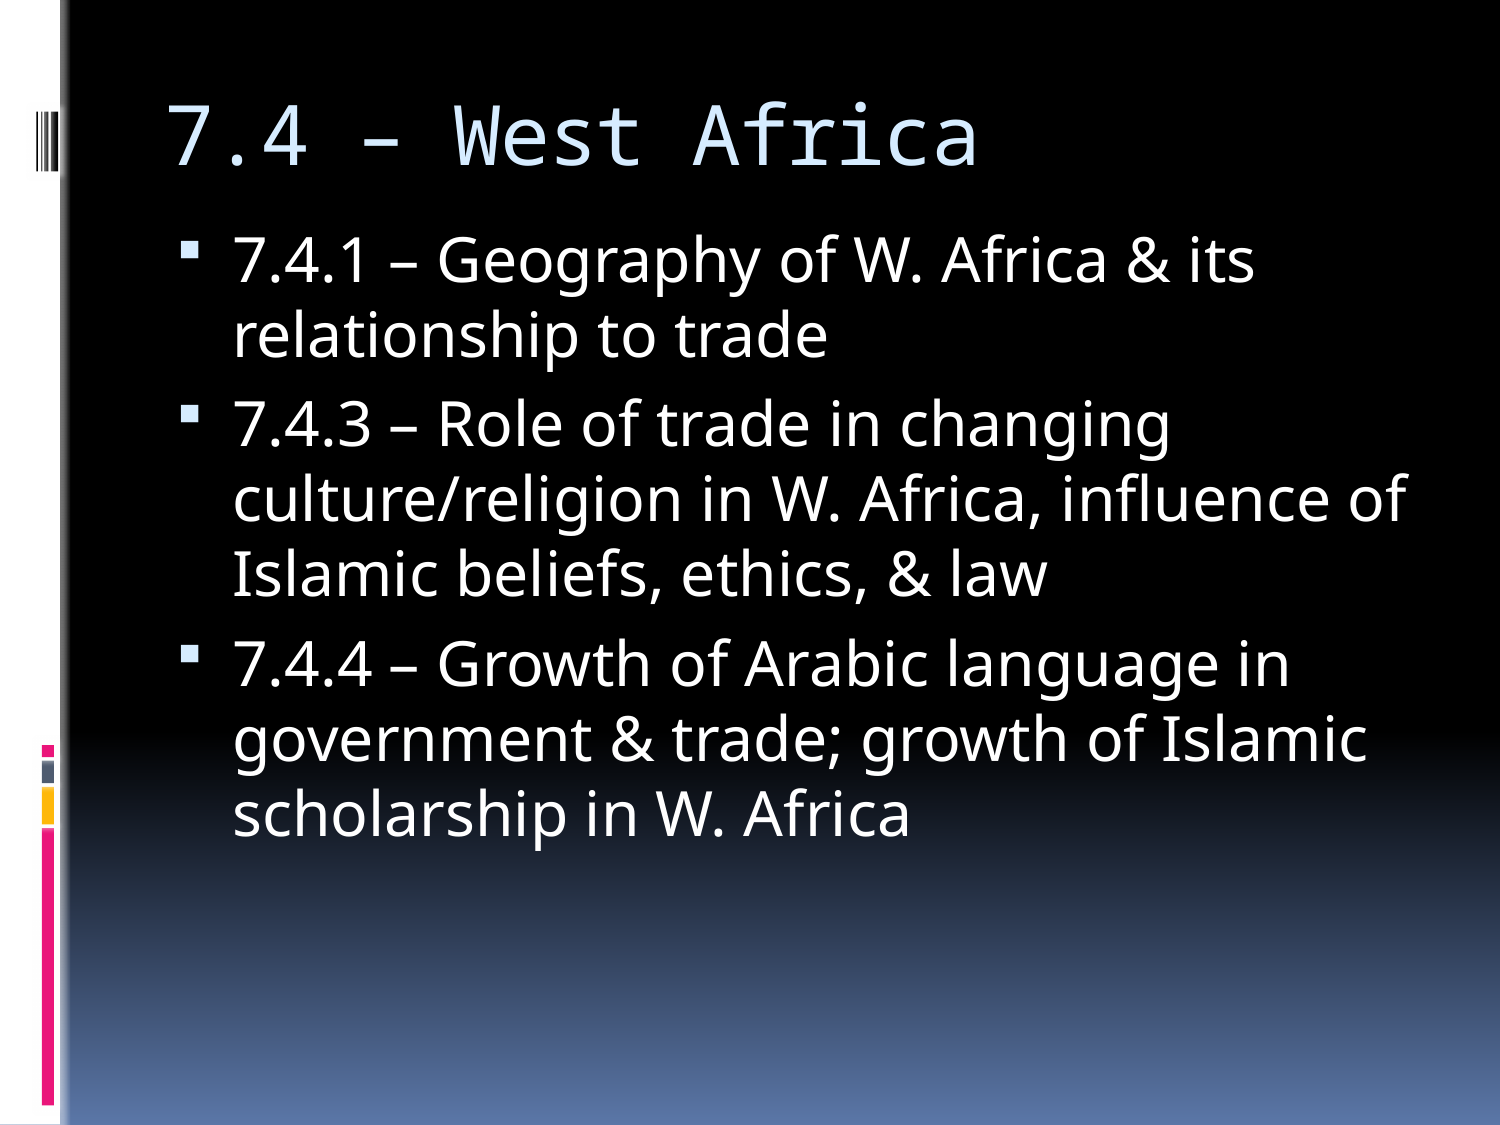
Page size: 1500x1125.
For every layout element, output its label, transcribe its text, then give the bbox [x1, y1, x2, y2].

list 7.4.1 – Geography of W. Africa & its relationship to trade 7.4.3 – Role of trade in changing culture/religion in W. Africa, influence of Islamic beliefs, ethics, & law 7.4.4 – Growth of Arabic language in government & trade; growth of Islamic scholarship in W. Africa [150, 212, 1425, 963]
title 7.4 – West Africa [150, 75, 1425, 200]
